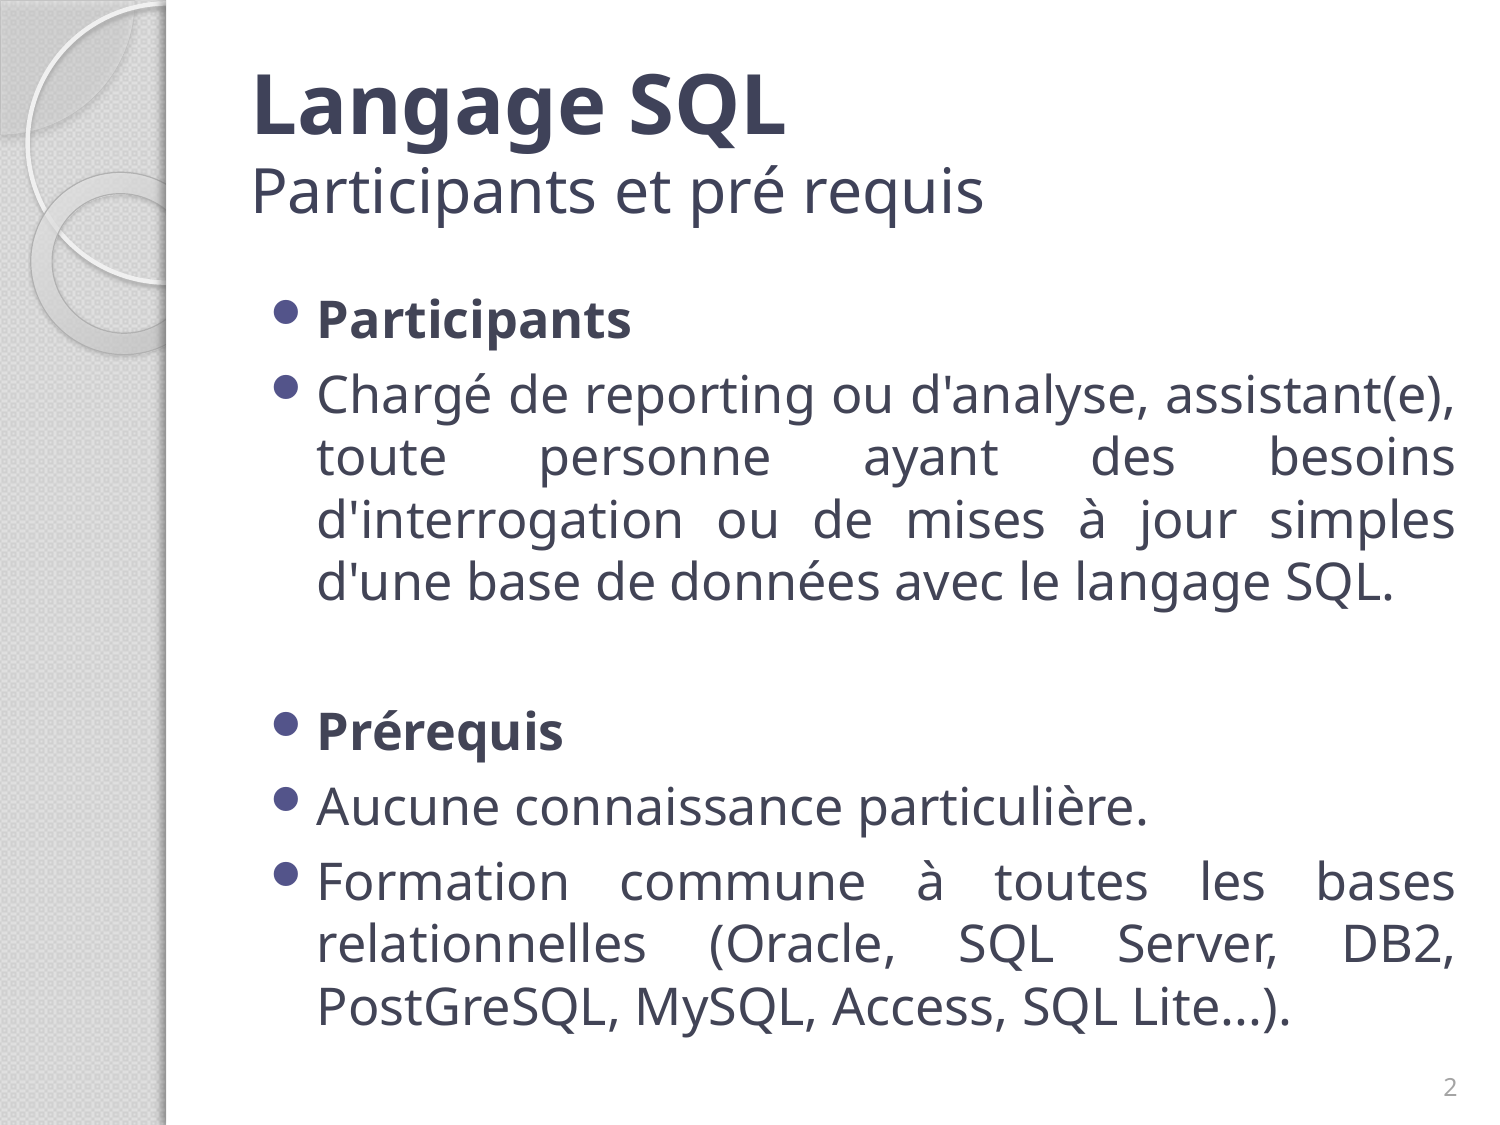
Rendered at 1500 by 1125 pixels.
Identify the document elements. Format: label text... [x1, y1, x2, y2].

slide_number 2 [1413, 1034, 1488, 1113]
title Langage SQL Participants et pré requis [235, 45, 1466, 233]
list Participants Chargé de reporting ou d'analyse, assistant(e), toute personne ayant des besoins d'interrogation ou de mises à jour simples d'une base de données avec le langage SQL. Prérequis Aucune connaissance particulière. Formation commune à toutes les bases relationnelles (Oracle, SQL Server, DB2, PostGreSQL, MySQL, Access, SQL Lite...). [242, 278, 1473, 1067]
